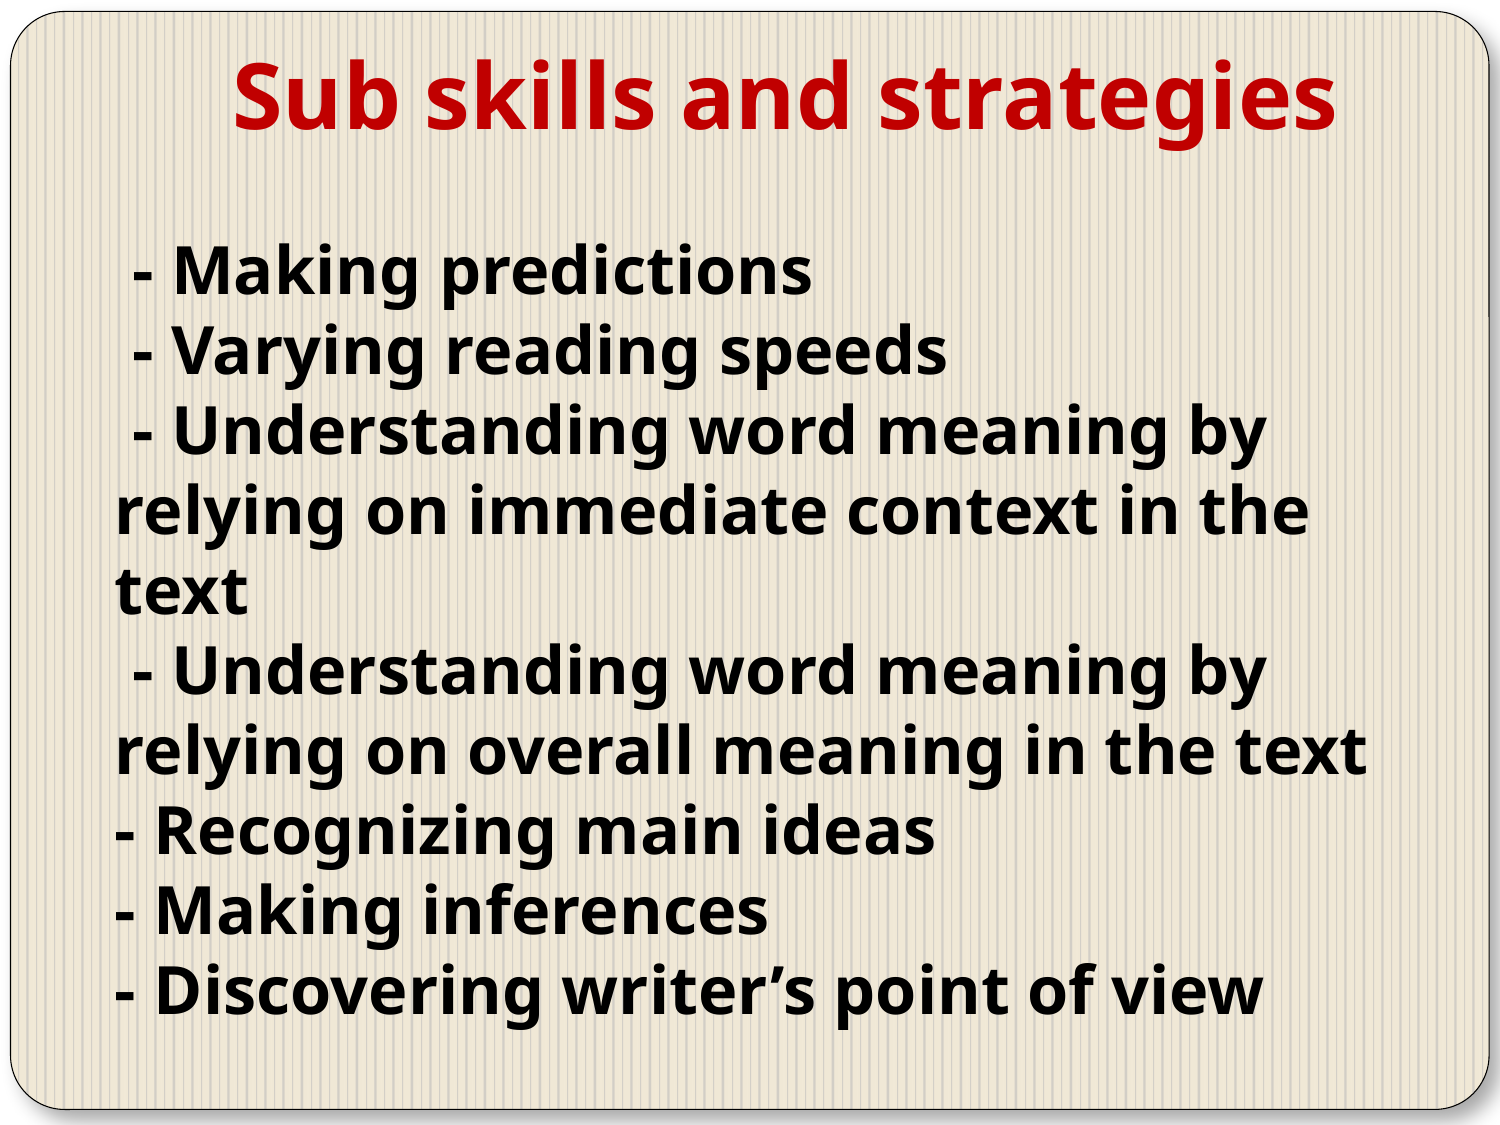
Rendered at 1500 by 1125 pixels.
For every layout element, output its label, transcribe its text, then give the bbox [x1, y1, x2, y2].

text_box Sub skills and strategies - Making predictions - Varying reading speeds - Understanding word meaning by relying on immediate context in the text - Understanding word meaning by relying on overall meaning in the text - Recognizing main ideas - Making inferences - Discovering writer’s point of view [100, 30, 1471, 1125]
